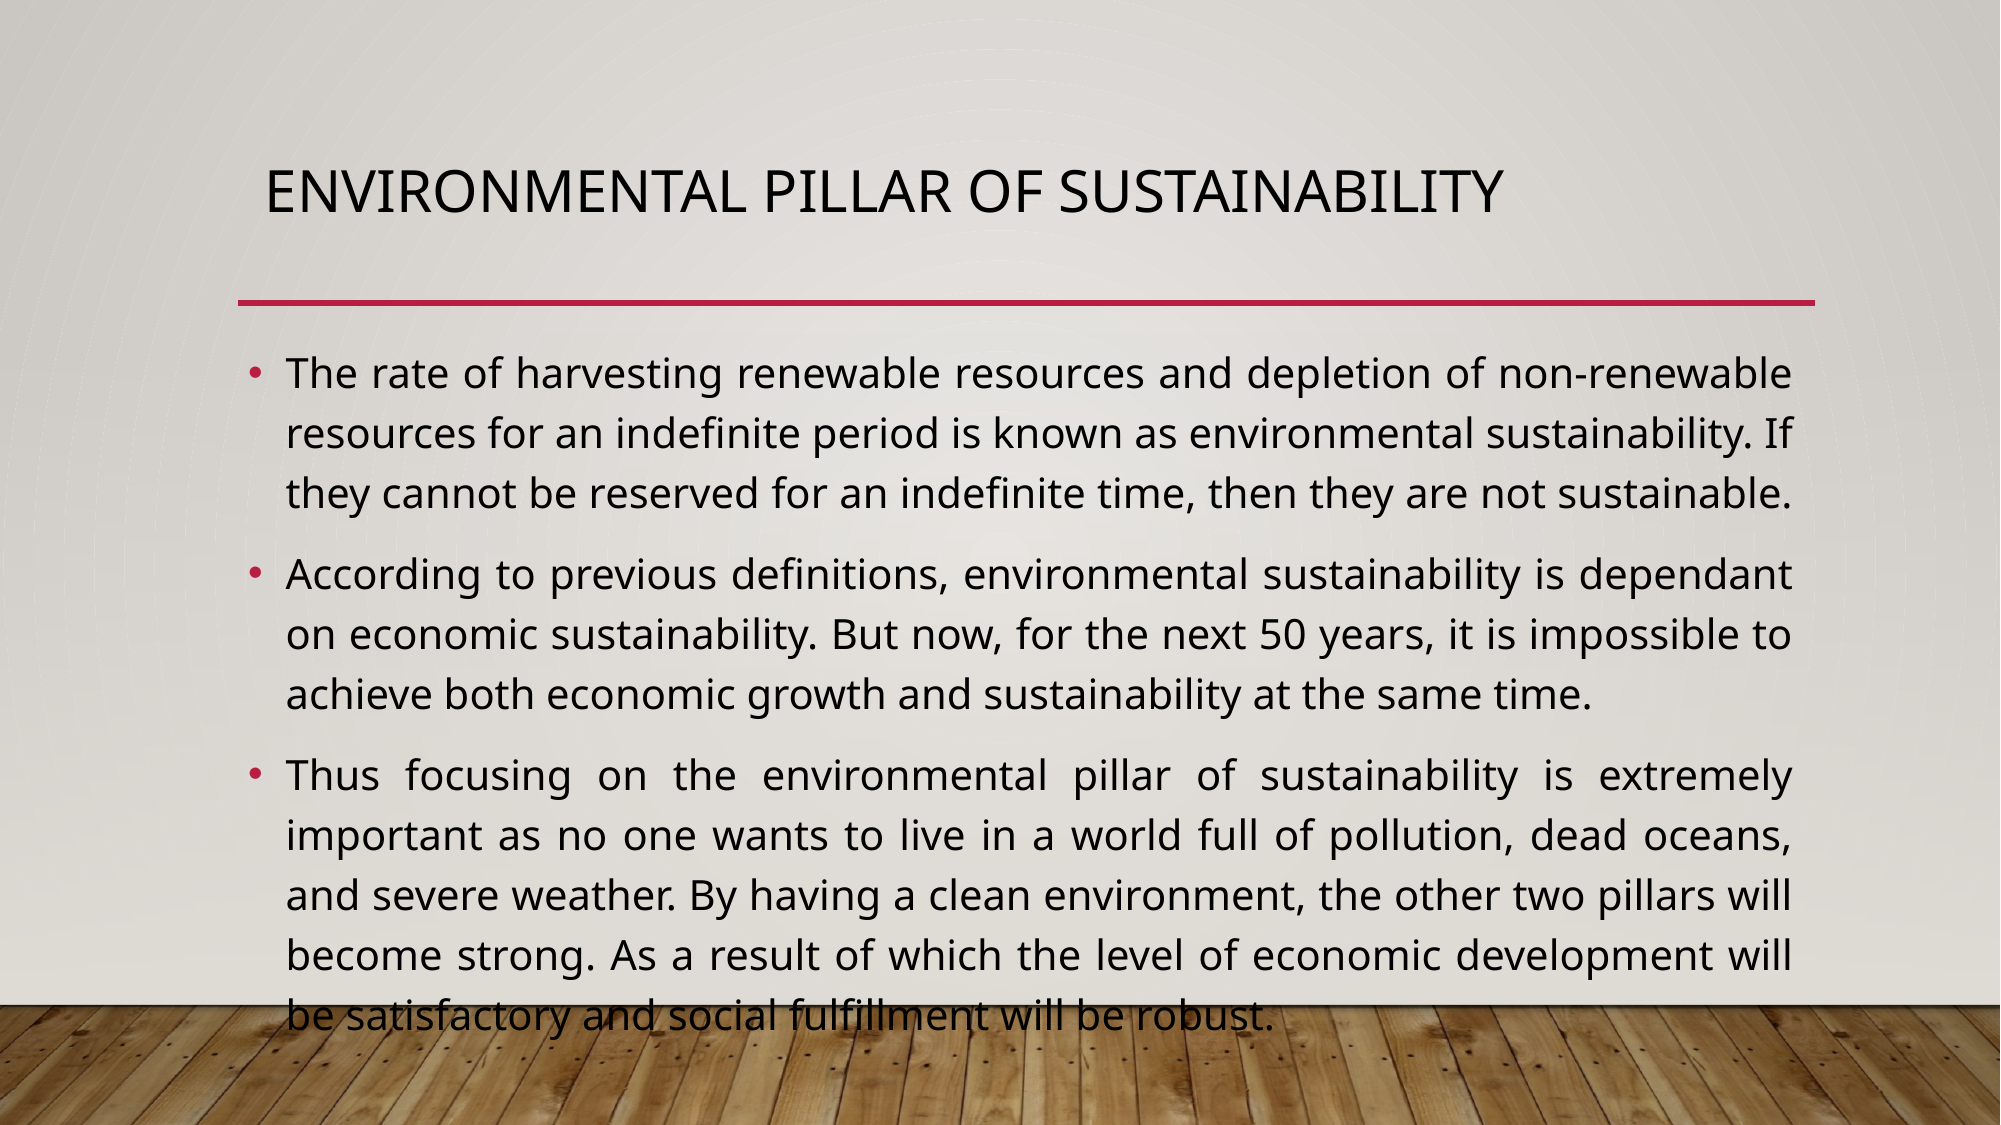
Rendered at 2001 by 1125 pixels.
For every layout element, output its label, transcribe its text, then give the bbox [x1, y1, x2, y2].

picture [0, 1005, 2000, 1125]
title Environmental pillar of Sustainability [250, 154, 1809, 292]
list The rate of harvesting renewable resources and depletion of non-renewable resources for an indefinite period is known as environmental sustainability. If they cannot be reserved for an indefinite time, then they are not sustainable. According to previous definitions, environmental sustainability is dependant on economic sustainability. But now, for the next 50 years, it is impossible to achieve both economic growth and sustainability at the same time. Thus focusing on the environmental pillar of sustainability is extremely important as no one wants to live in a world full of pollution, dead oceans, and severe weather. By having a clean environment, the other two pillars will become strong. As a result of which the level of economic development will be satisfactory and social fulfillment will be robust. [233, 329, 1809, 992]
